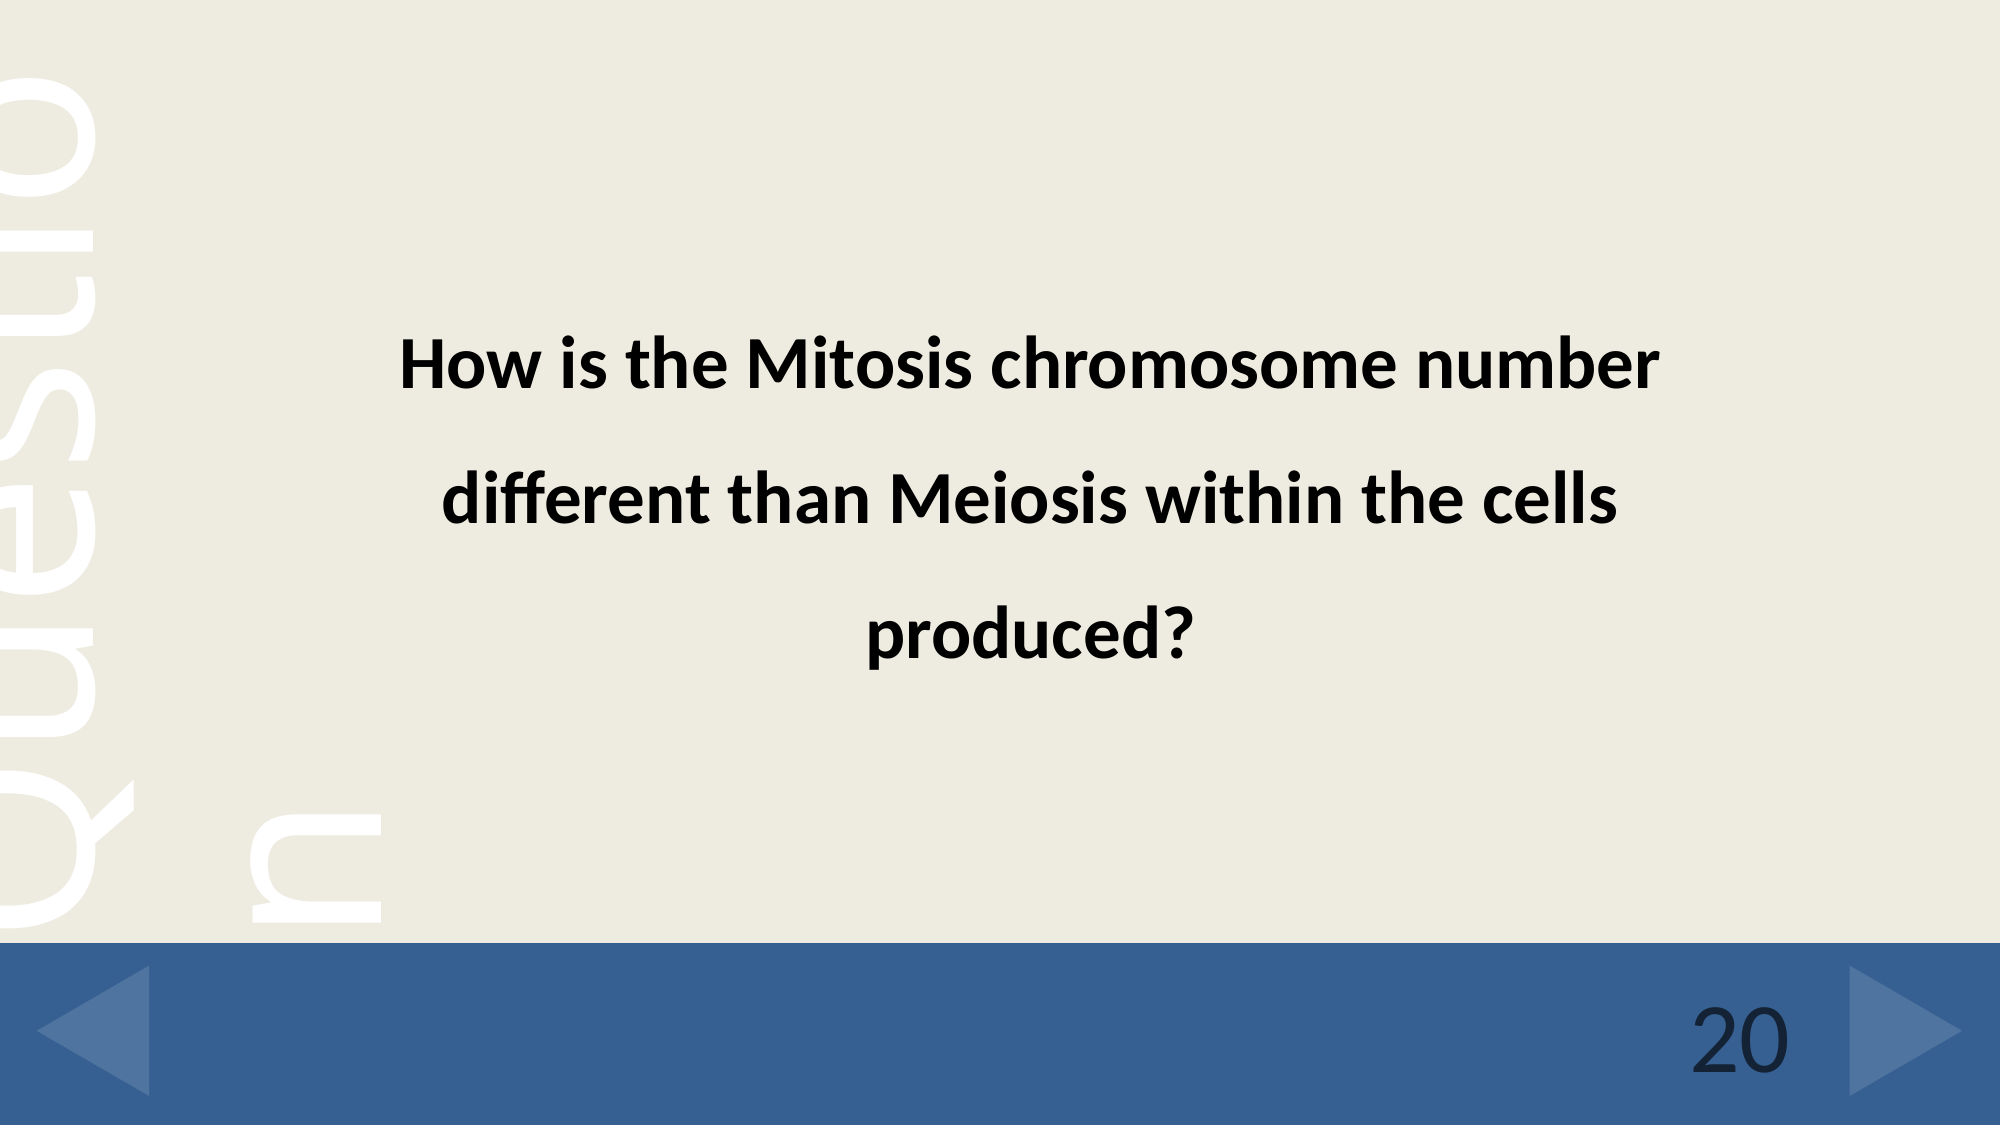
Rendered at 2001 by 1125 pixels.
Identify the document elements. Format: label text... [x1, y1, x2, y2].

list 20 [1494, 967, 1806, 1097]
list How is the Mitosis chromosome number different than Meiosis within the cells produced? [302, 307, 1760, 636]
